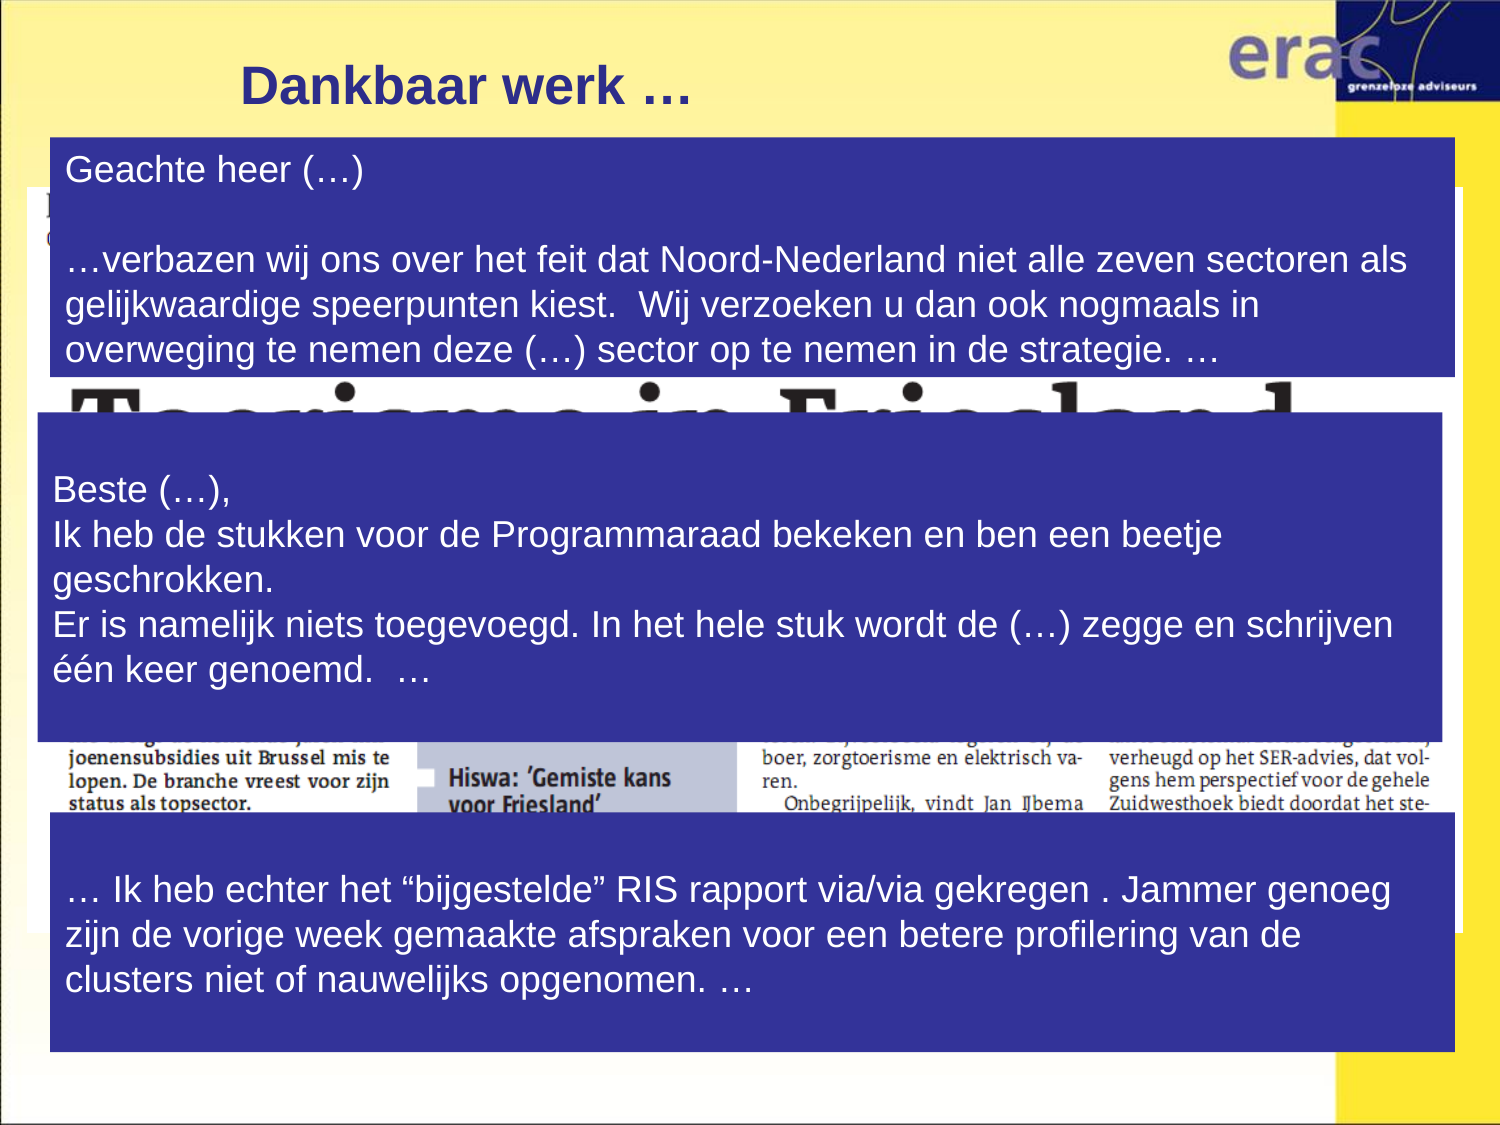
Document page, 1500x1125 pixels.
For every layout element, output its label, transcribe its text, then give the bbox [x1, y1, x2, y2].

text_box Geachte heer (…) …verbazen wij ons over het feit dat Noord-Nederland niet alle zeven sectoren als gelijkwaardige speerpunten kiest. Wij verzoeken u dan ook nogmaals in overweging te nemen deze (…) sector op te nemen in de strategie. … [50, 137, 1455, 185]
picture [0, 0, 1500, 1125]
text_box … Ik heb echter het “bijgestelde” RIS rapport via/via gekregen . Jammer genoeg zijn de vorige week gemaakte afspraken voor een betere profilering van de clusters niet of nauwelijks opgenomen. … [50, 941, 1455, 1053]
text_box Dankbaar werk … [74, 3, 1353, 137]
